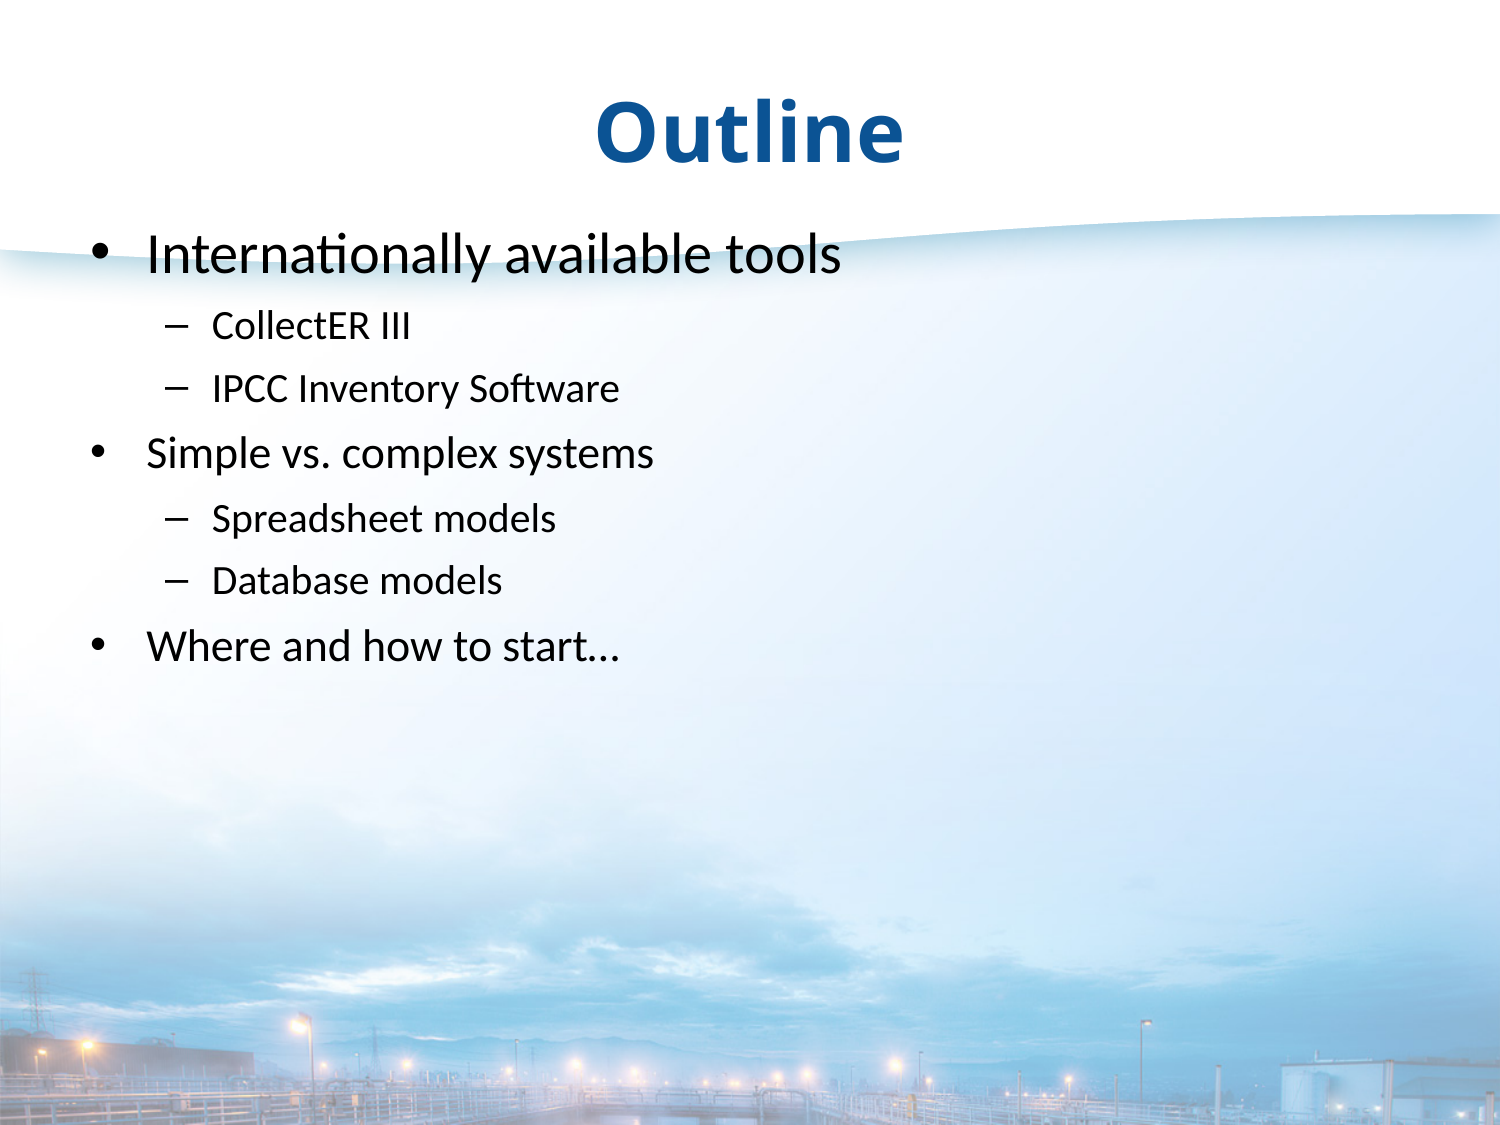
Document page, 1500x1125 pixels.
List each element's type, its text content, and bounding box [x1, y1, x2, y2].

picture [0, 215, 1500, 1125]
list Internationally available tools CollectER III IPCC Inventory Software Simple vs. complex systems Spreadsheet models Database models Where and how to start… [75, 208, 1425, 1083]
title Outline [75, 45, 1425, 208]
